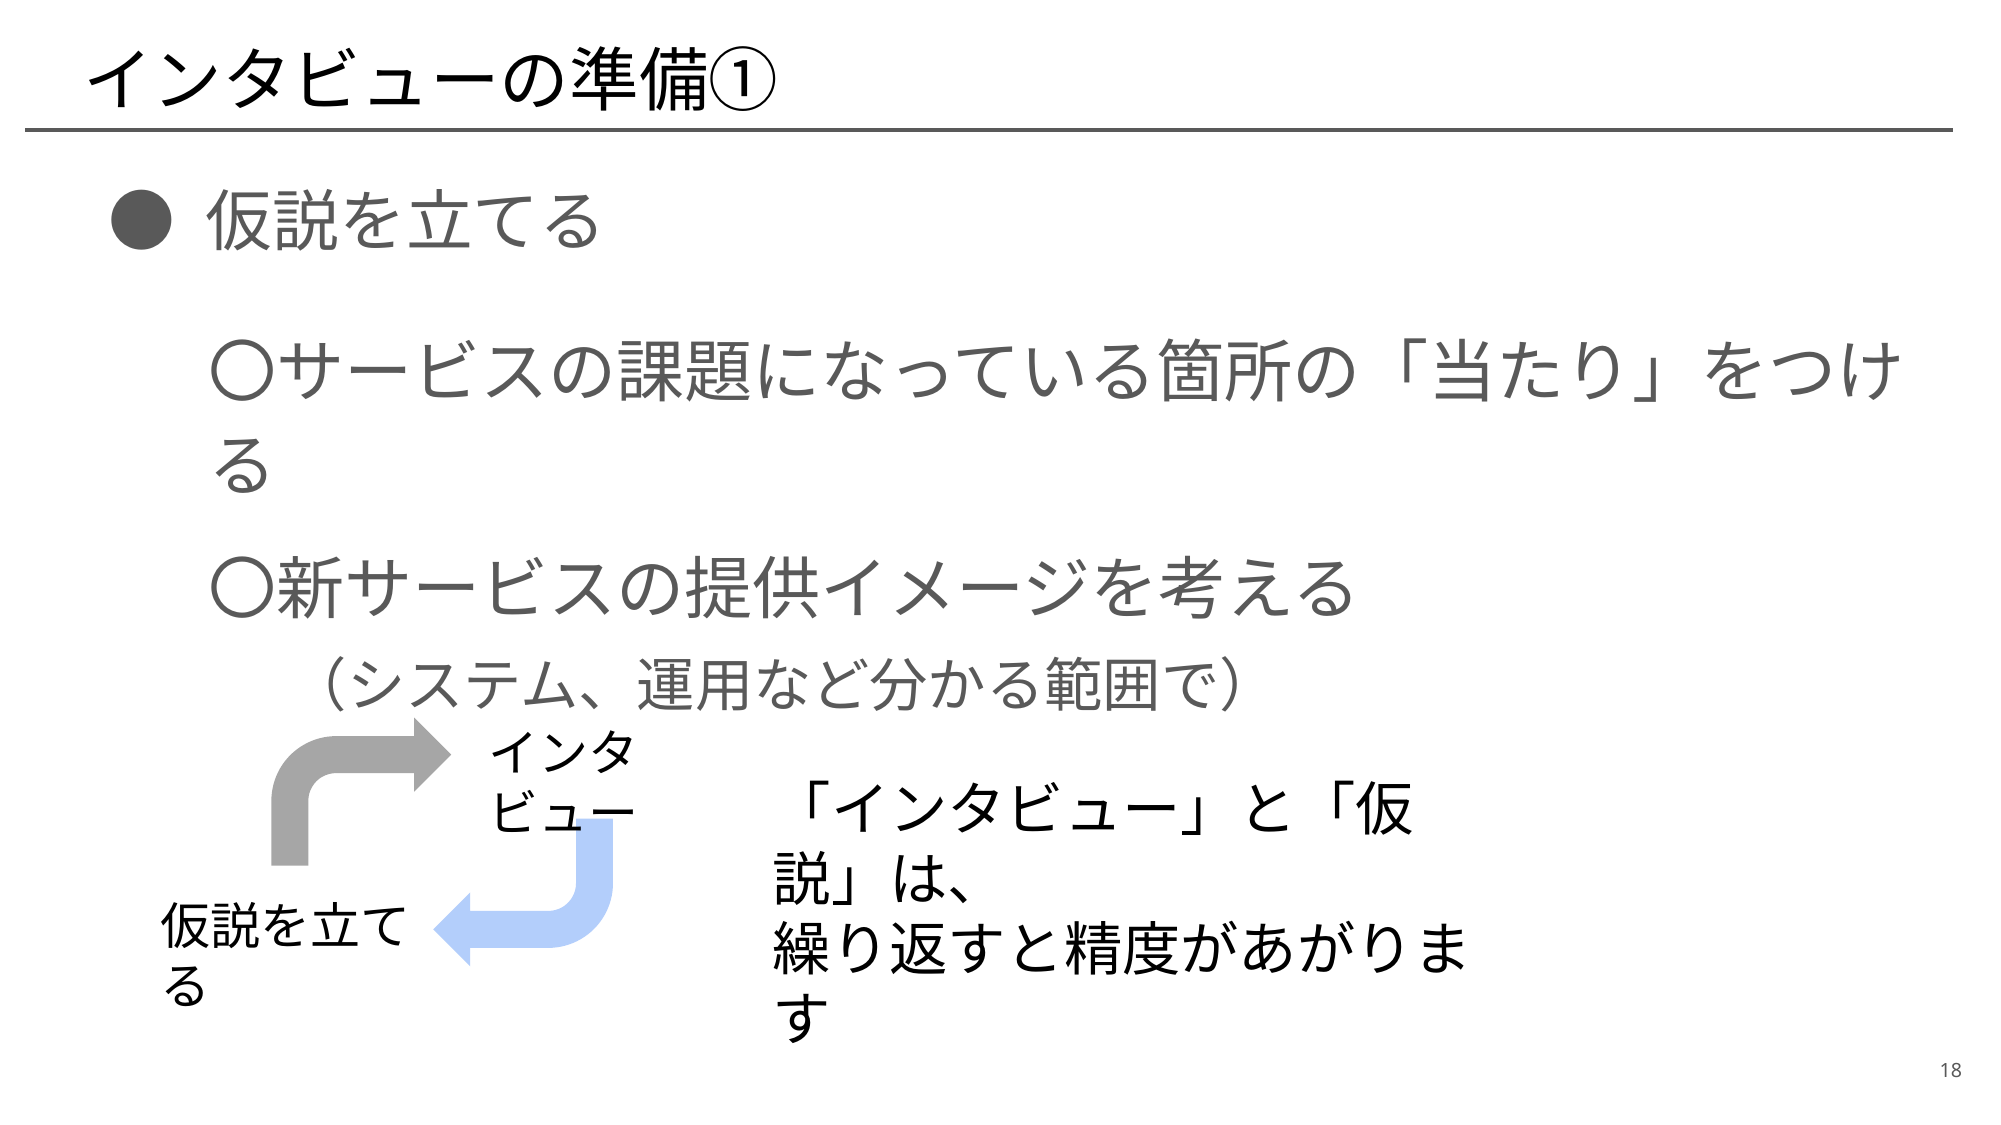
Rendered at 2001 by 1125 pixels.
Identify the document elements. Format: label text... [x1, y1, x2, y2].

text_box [145, 714, 722, 967]
slide_number 18 [1857, 1027, 1977, 1114]
list ● 仮説を立てる 〇サービスの課題になっている箇所の「当たり」をつける 〇新サービスの提供イメージを考える （システム、運用など分かる範囲で） [68, 152, 1932, 900]
title インタビューの準備① [68, 21, 1764, 136]
text_box 「インタビュー」と「仮説」は、 繰り返すと精度があがります [757, 764, 1529, 1060]
